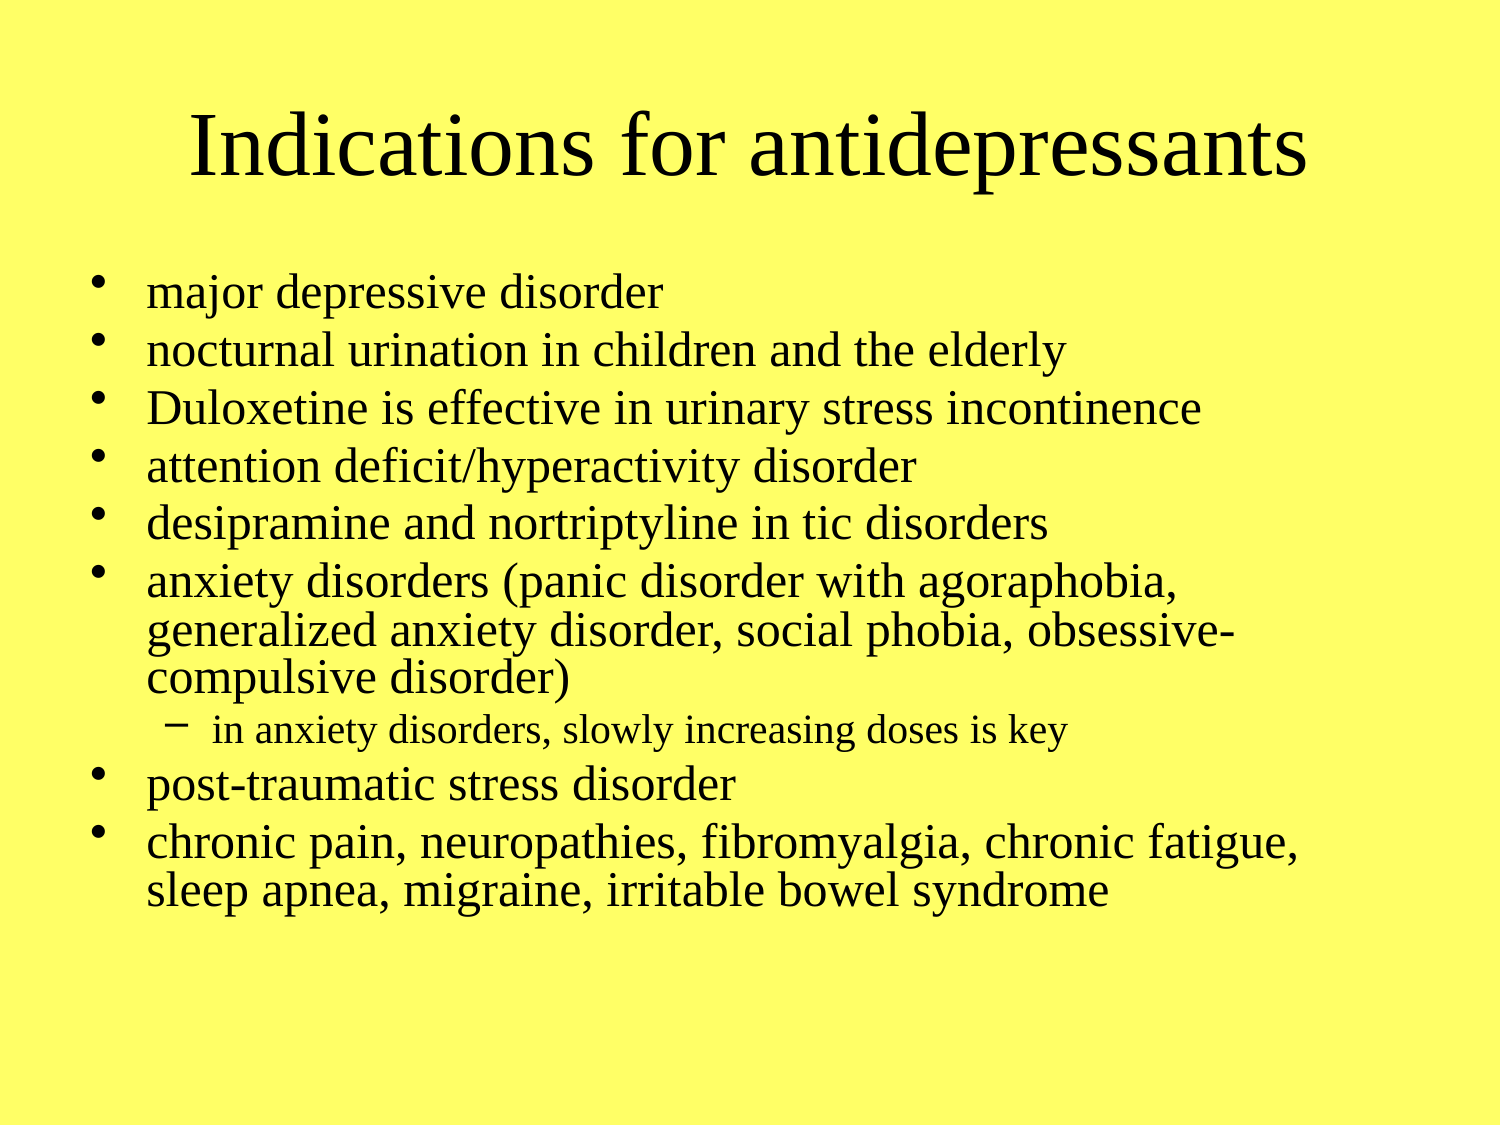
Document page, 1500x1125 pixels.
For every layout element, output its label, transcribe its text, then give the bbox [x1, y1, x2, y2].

list major depressive disorder nocturnal urination in children and the elderly Duloxetine is effective in urinary stress incontinence attention deficit/hyperactivity disorder desipramine and nortriptyline in tic disorders anxiety disorders (panic disorder with agoraphobia, generalized anxiety disorder, social phobia, obsessive-compulsive disorder) in anxiety disorders, slowly increasing doses is key post-traumatic stress disorder chronic pain, neuropathies, fibromyalgia, chronic fatigue, sleep apnea, migraine, irritable bowel syndrome [75, 262, 1425, 1094]
title Indications for antidepressants [75, 45, 1425, 233]
